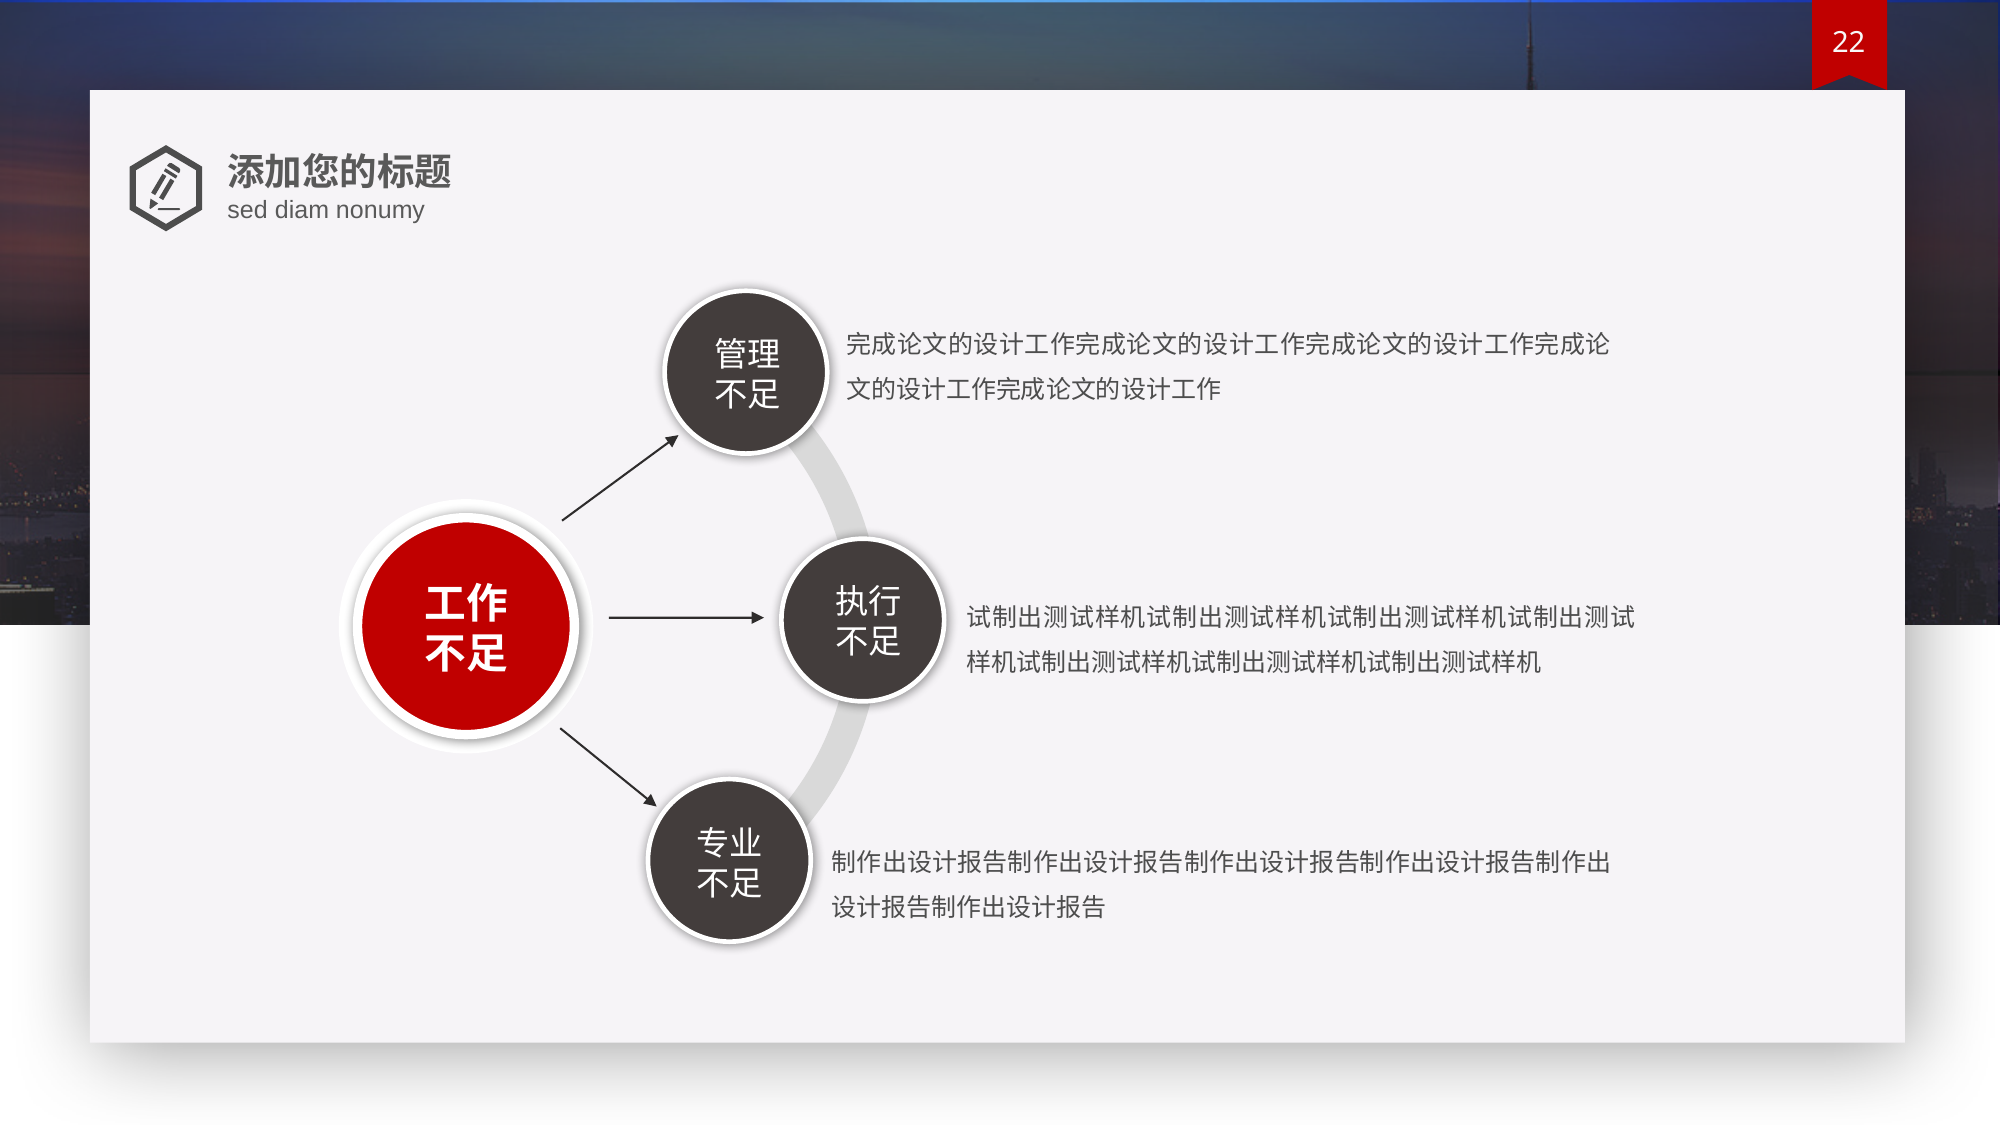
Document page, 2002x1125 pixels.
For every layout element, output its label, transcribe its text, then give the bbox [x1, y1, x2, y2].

picture [1888, 0, 2000, 625]
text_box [129, 140, 470, 232]
text_box 试制出测试样机试制出测试样机试制出测试样机试制出测试样机试制出测试样机试制出测试样机试制出测试样机 [951, 579, 1651, 684]
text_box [338, 290, 945, 942]
text_box 完成论文的设计工作完成论文的设计工作完成论文的设计工作完成论文的设计工作完成论文的设计工作 [949, 306, 1626, 411]
text_box 制作出设计报告制作出设计报告制作出设计报告制作出设计报告制作出设计报告制作出设计报告 [949, 823, 1626, 929]
